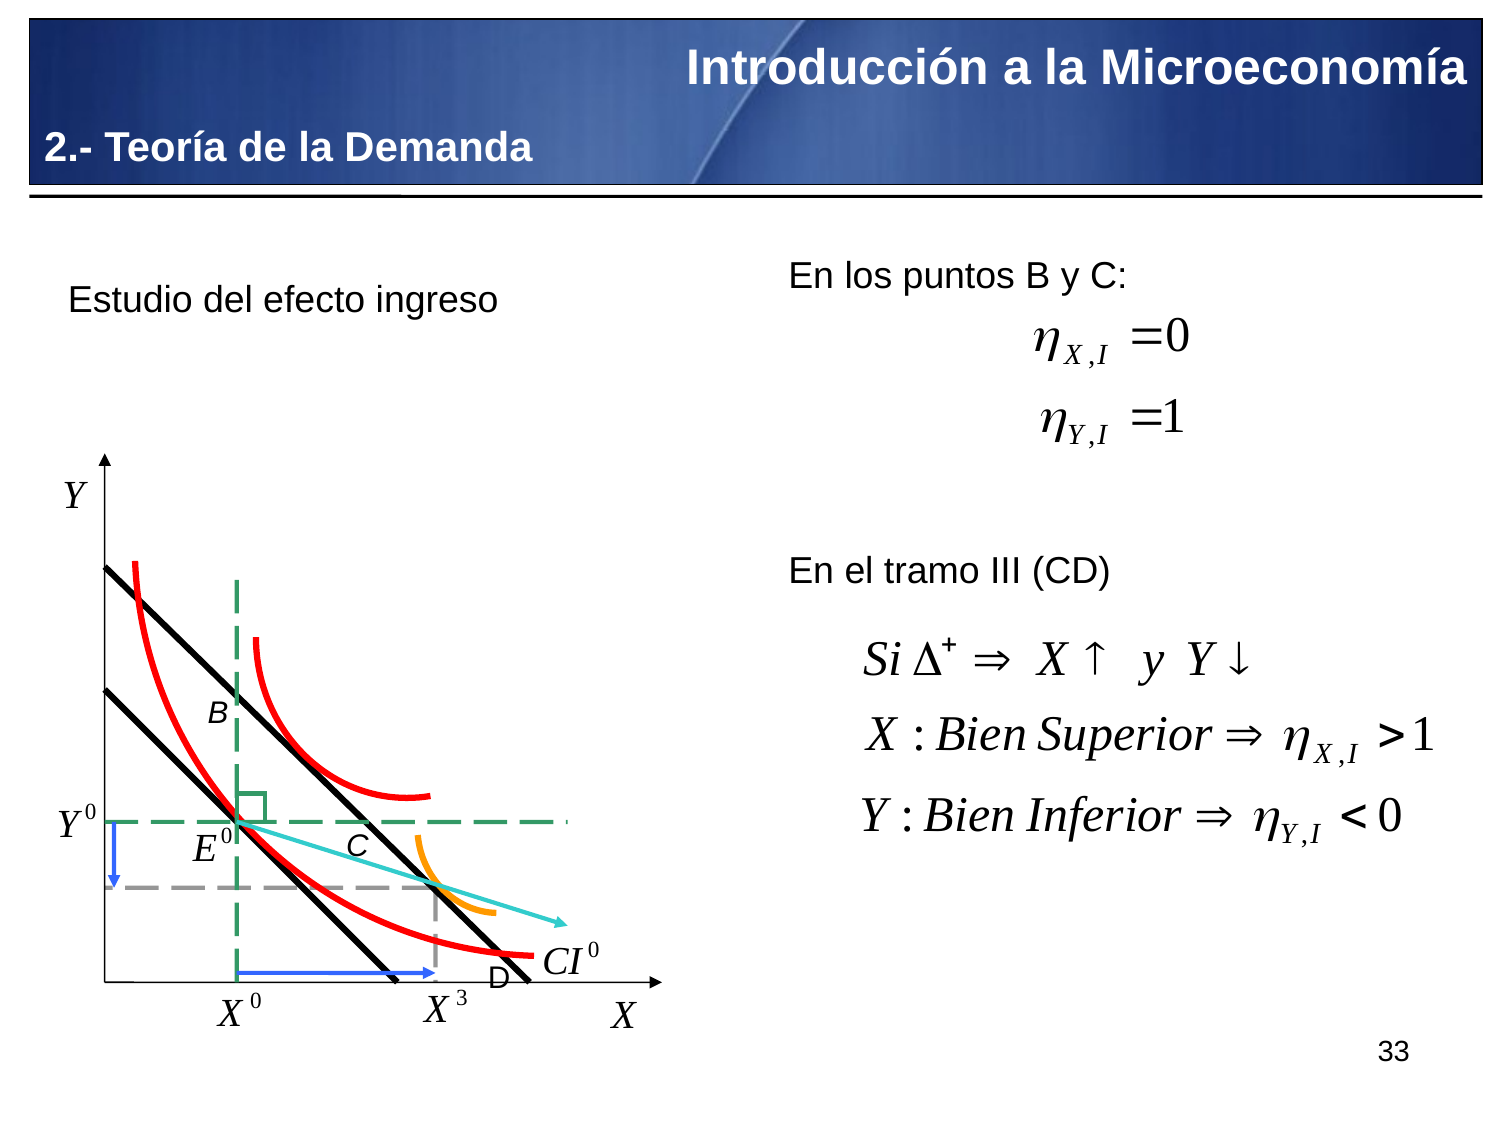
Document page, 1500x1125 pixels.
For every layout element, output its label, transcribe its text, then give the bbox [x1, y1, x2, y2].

text_box En el tramo III (CD) [773, 538, 1211, 599]
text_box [52, 453, 663, 1036]
slide_number 33 [1074, 1024, 1426, 1103]
text_box Introducción a la Microeconomía [608, 26, 1483, 102]
text_box Estudio del efecto ingreso [53, 267, 609, 327]
text_box [29, 19, 1483, 185]
text_box 2.- Teoría de la Demanda [29, 112, 585, 178]
text_box En los puntos B y C: [773, 243, 1211, 304]
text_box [854, 621, 1442, 860]
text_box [1028, 302, 1200, 461]
